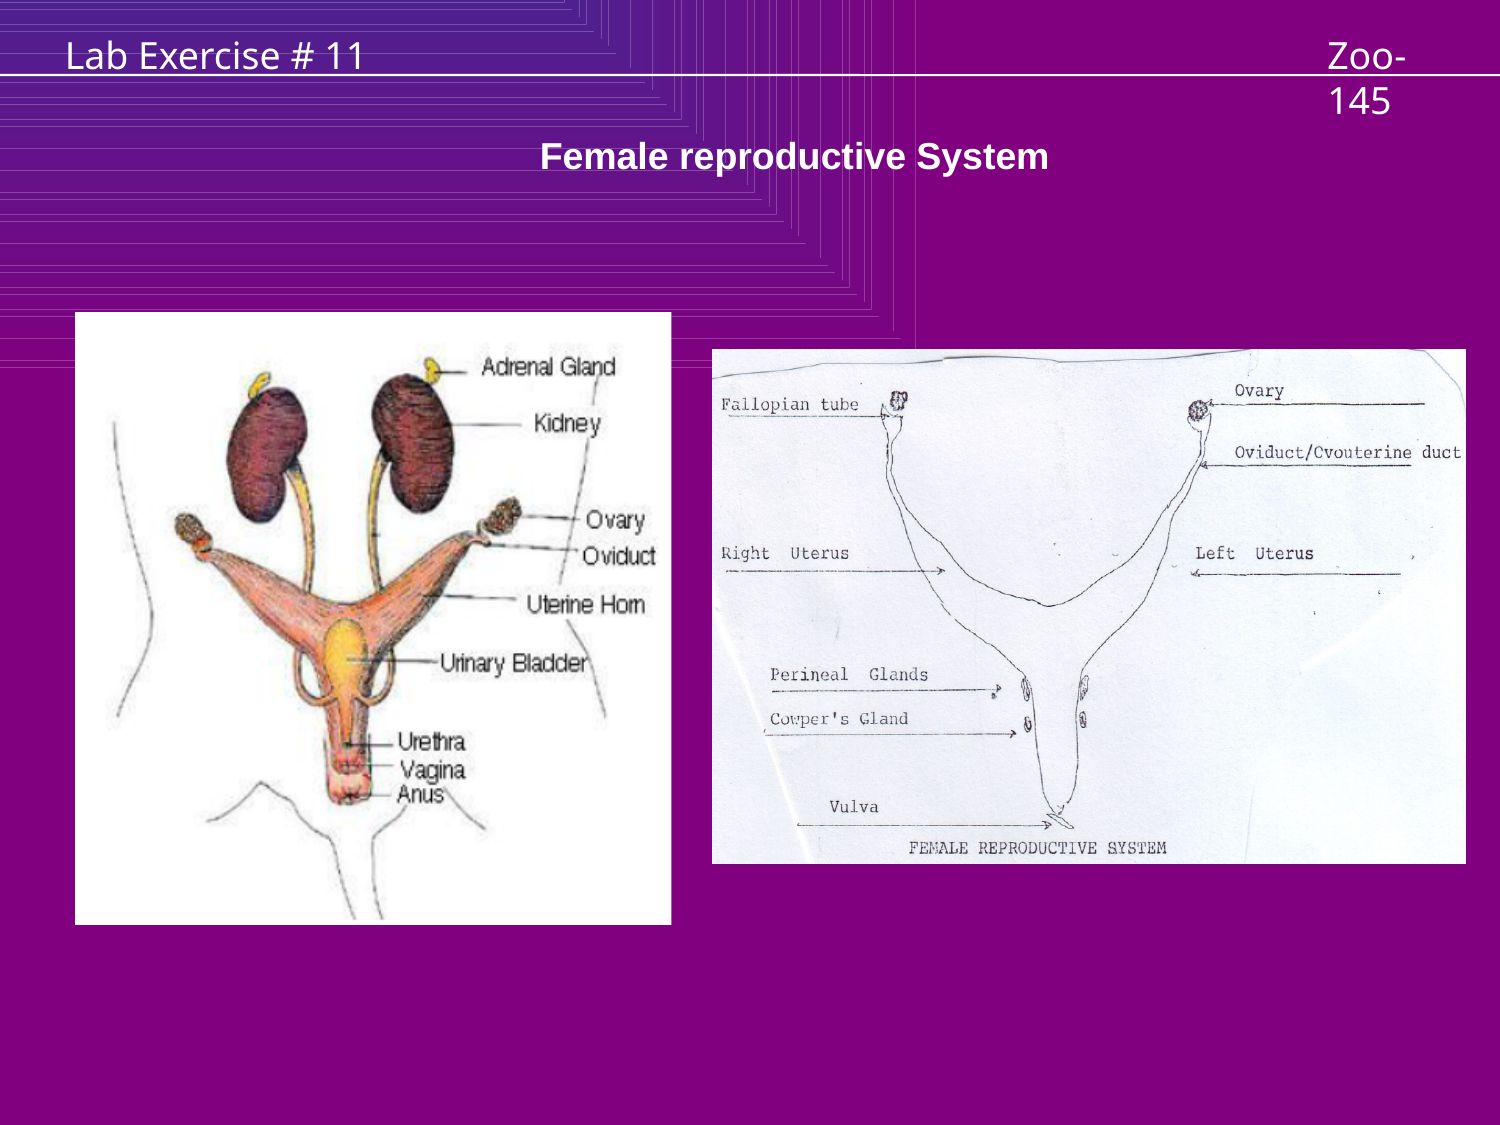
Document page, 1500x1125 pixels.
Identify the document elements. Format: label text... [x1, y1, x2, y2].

picture [712, 349, 1466, 865]
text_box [0, 24, 1500, 86]
text_box Female reproductive System [524, 124, 1275, 185]
picture [74, 312, 672, 926]
